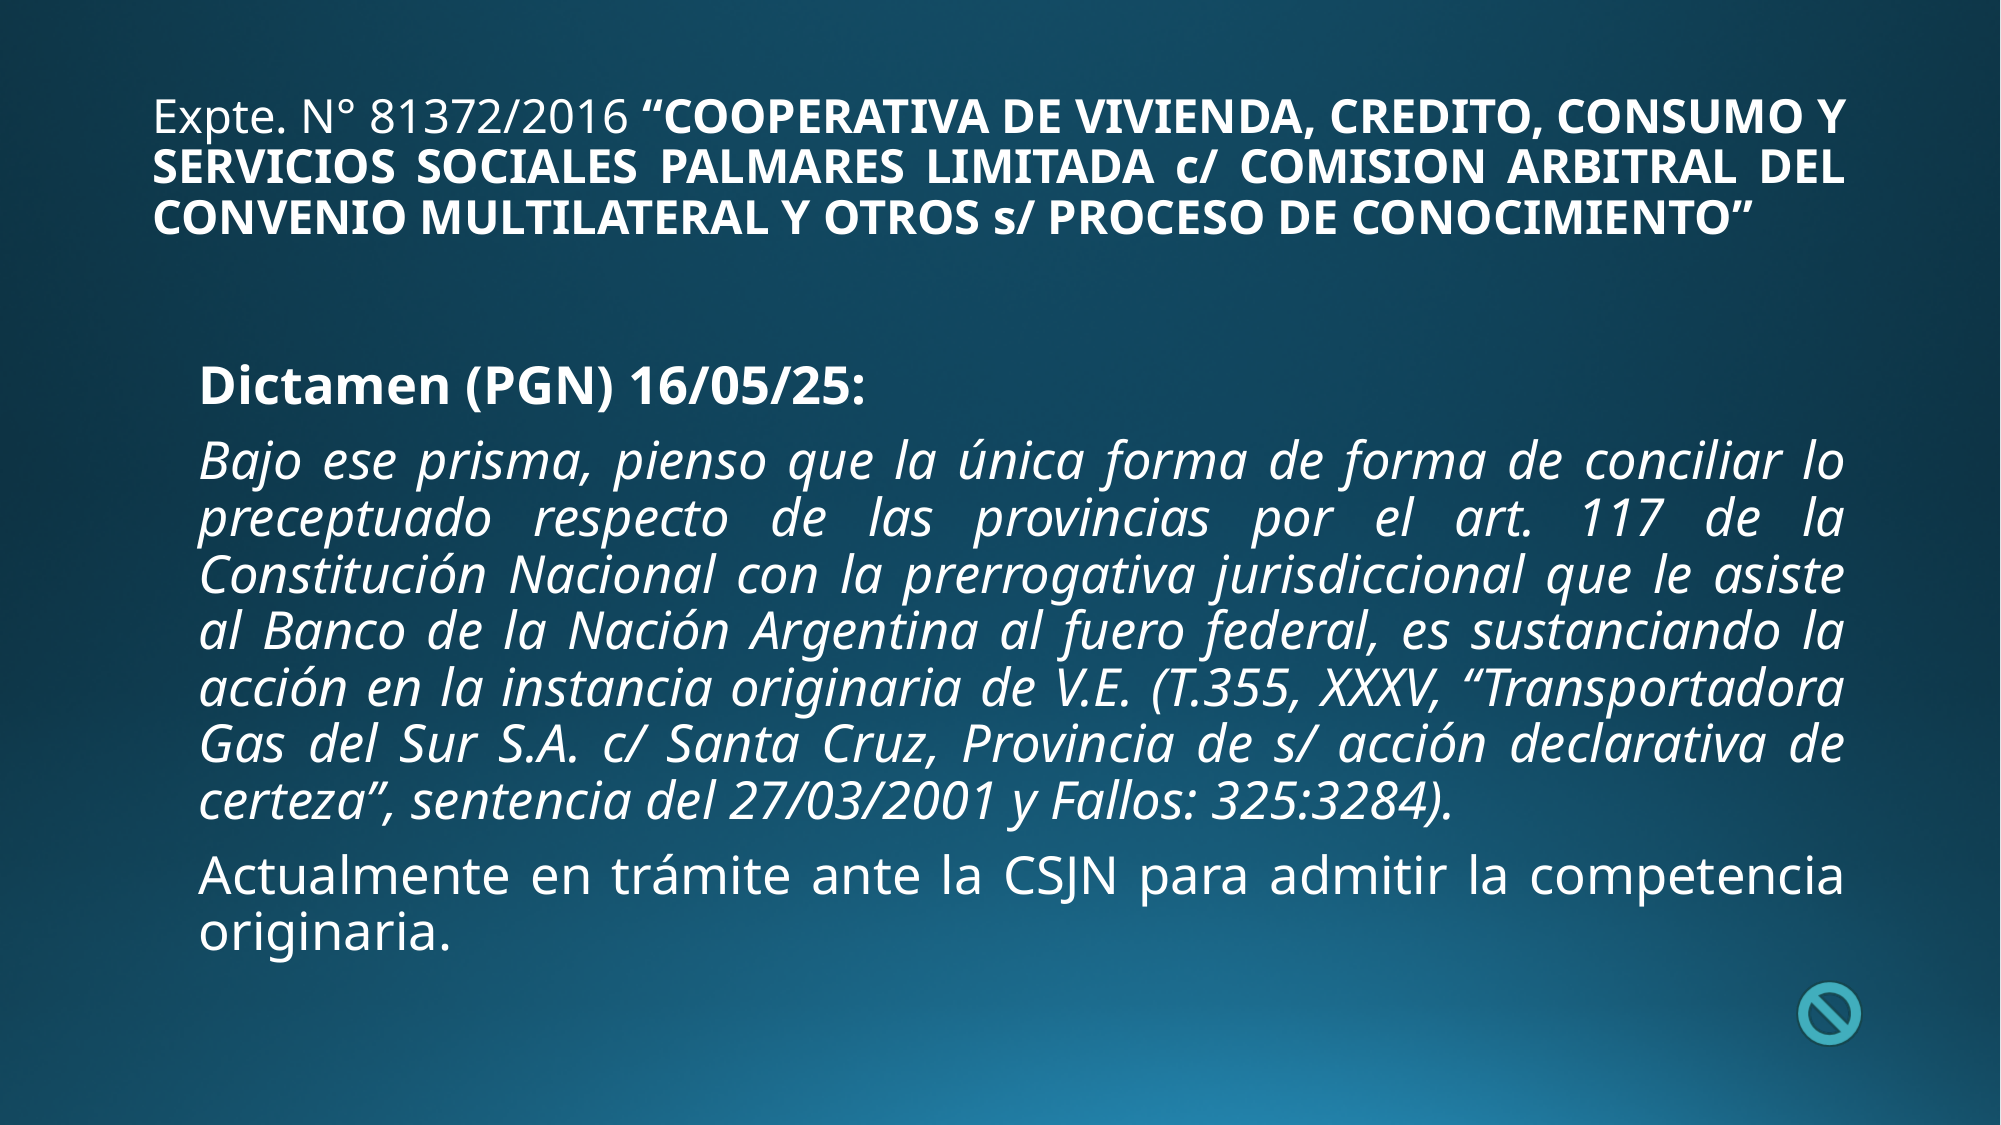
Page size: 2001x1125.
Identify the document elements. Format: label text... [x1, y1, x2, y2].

title Expte. N° 81372/2016 “COOPERATIVA DE VIVIENDA, CREDITO, CONSUMO Y SERVICIOS SOCIALES PALMARES LIMITADA c/ COMISION ARBITRAL DEL CONVENIO MULTILATERAL Y OTROS s/ PROCESO DE CONOCIMIENTO” [137, 59, 1863, 278]
list Dictamen (PGN) 16/05/25: Bajo ese prisma, pienso que la única forma de forma de conciliar lo preceptuado respecto de las provincias por el art. 117 de la Constitución Nacional con la prerrogativa jurisdiccional que le asiste al Banco de la Nación Argentina al fuero federal, es sustanciando la acción en la instancia originaria de V.E. (T.355, XXXV, “Transportadora Gas del Sur S.A. c/ Santa Cruz, Provincia de s/ acción declarativa de certeza”, sentencia del 27/03/2001 y Fallos: 325:3284). Actualmente en trámite ante la CSJN para admitir la competencia originaria. [183, 352, 1863, 1014]
picture [0, 0, 2001, 1125]
